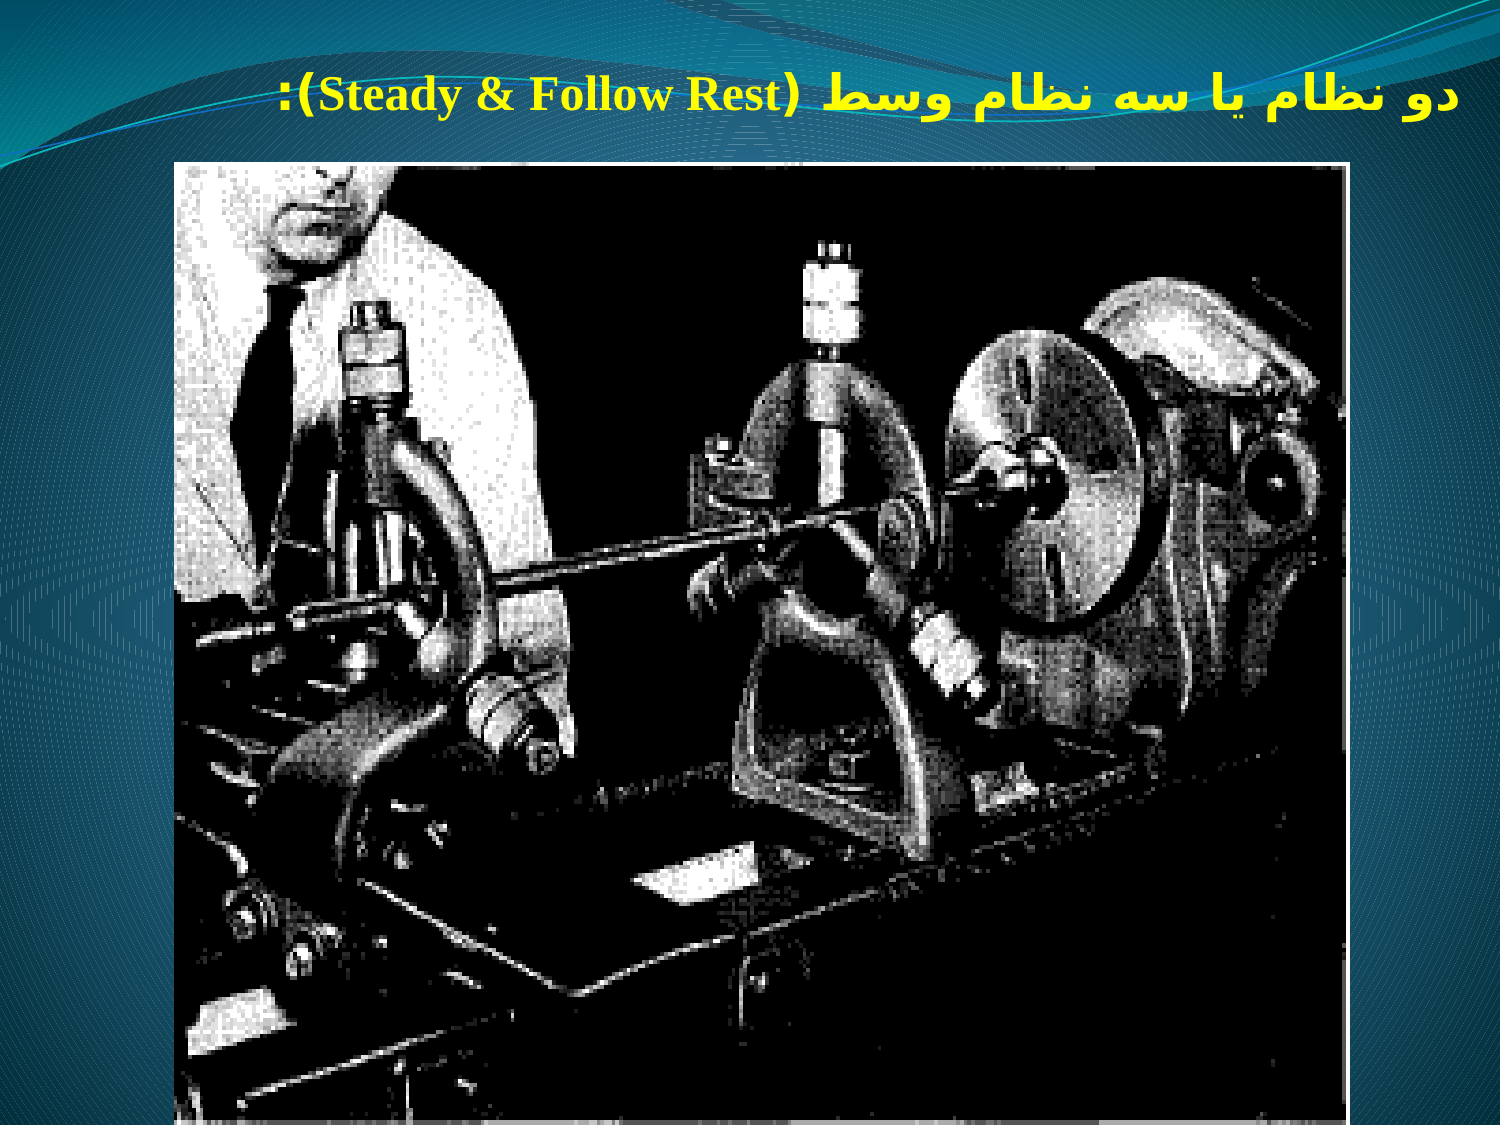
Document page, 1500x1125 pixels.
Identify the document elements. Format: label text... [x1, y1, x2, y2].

title دو نظام یا سه نظام وسط (Steady & Follow Rest): [37, 0, 1500, 300]
picture [174, 162, 1350, 1125]
